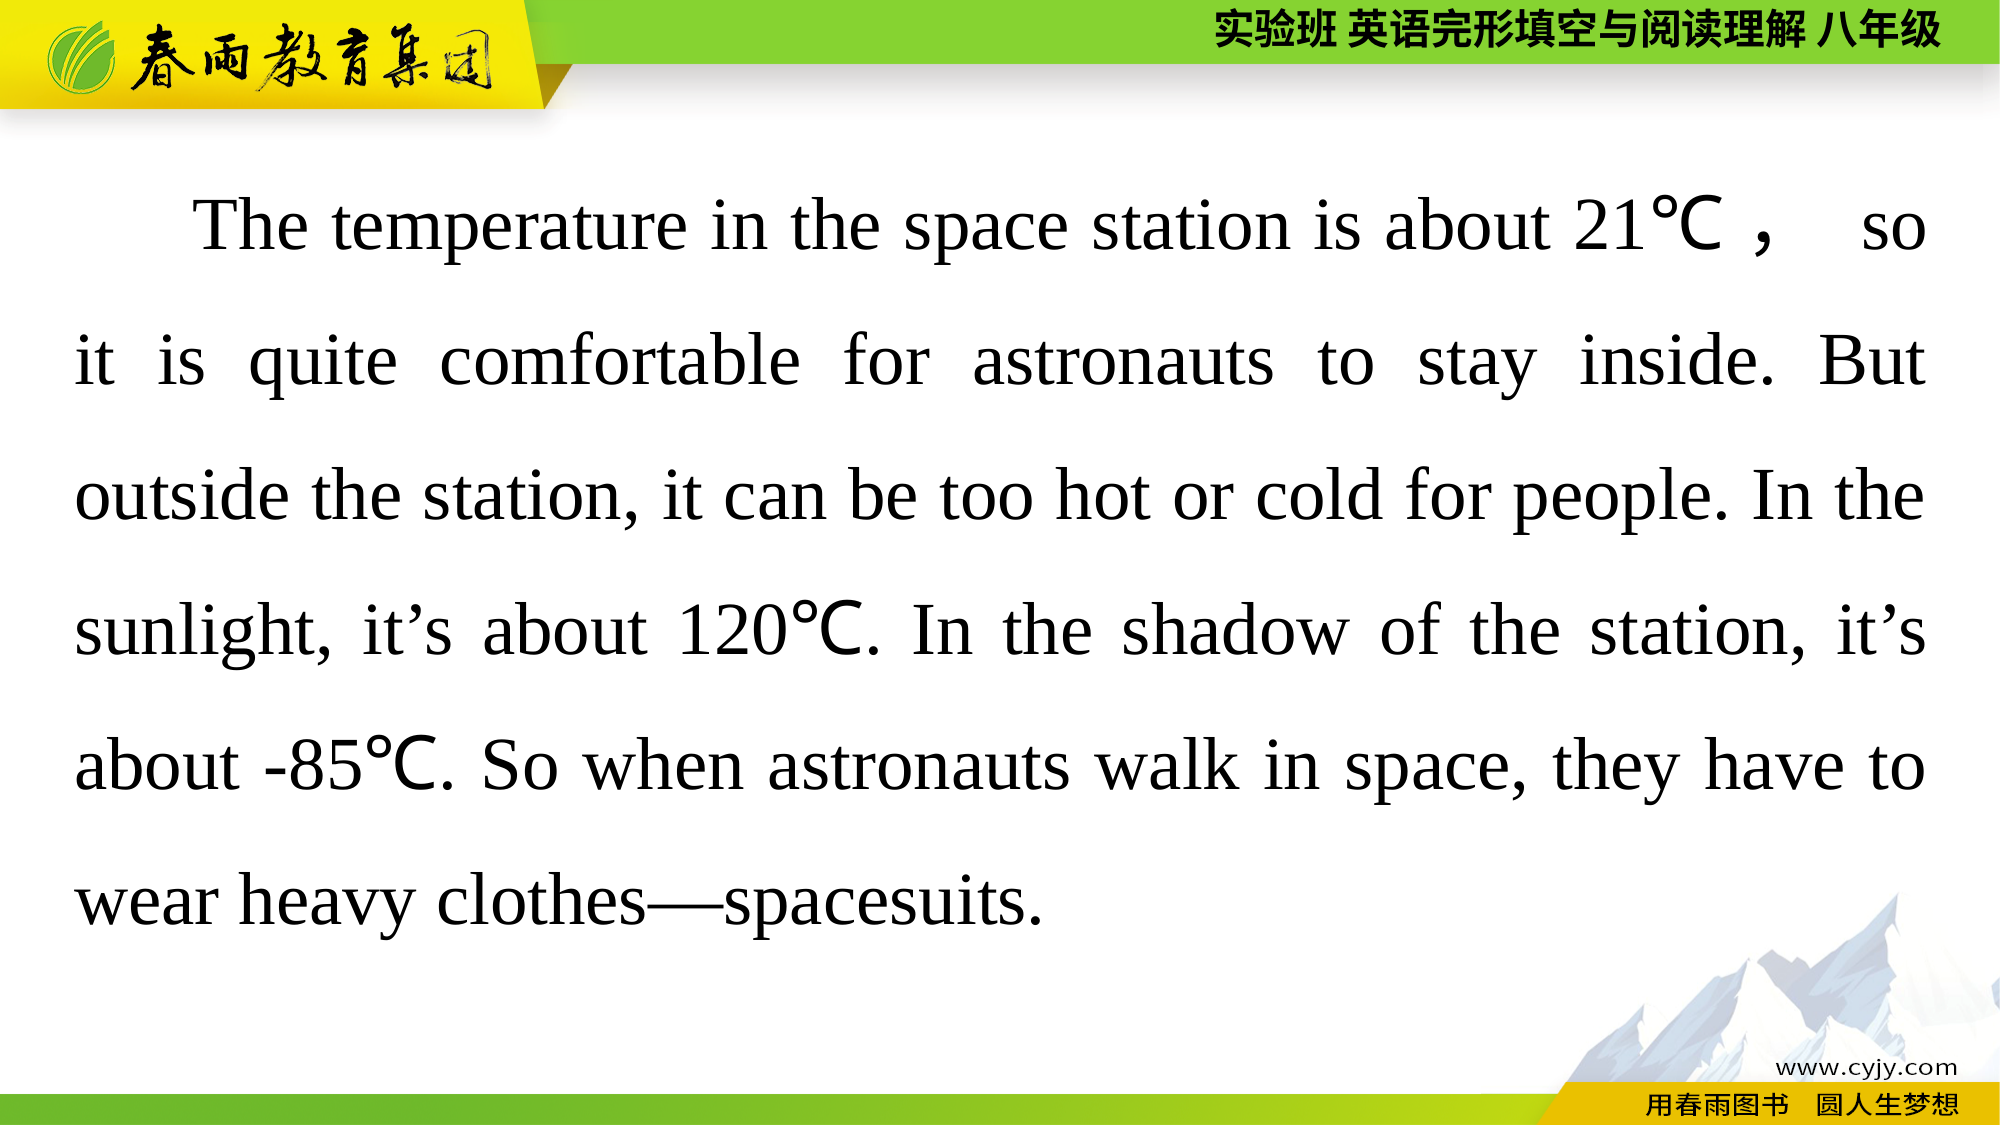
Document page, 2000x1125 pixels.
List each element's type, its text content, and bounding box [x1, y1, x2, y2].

picture [0, 0, 2000, 1125]
list The temperature in the space station is about 21℃， so it is quite comfortable for astronauts to stay inside. But outside the station, it can be too hot or cold for people. In the sunlight, it’s about 120℃. In the shadow of the station, it’s about -85℃. So when astronauts walk in space, they have to wear heavy clothes—spacesuits. [59, 122, 1944, 956]
